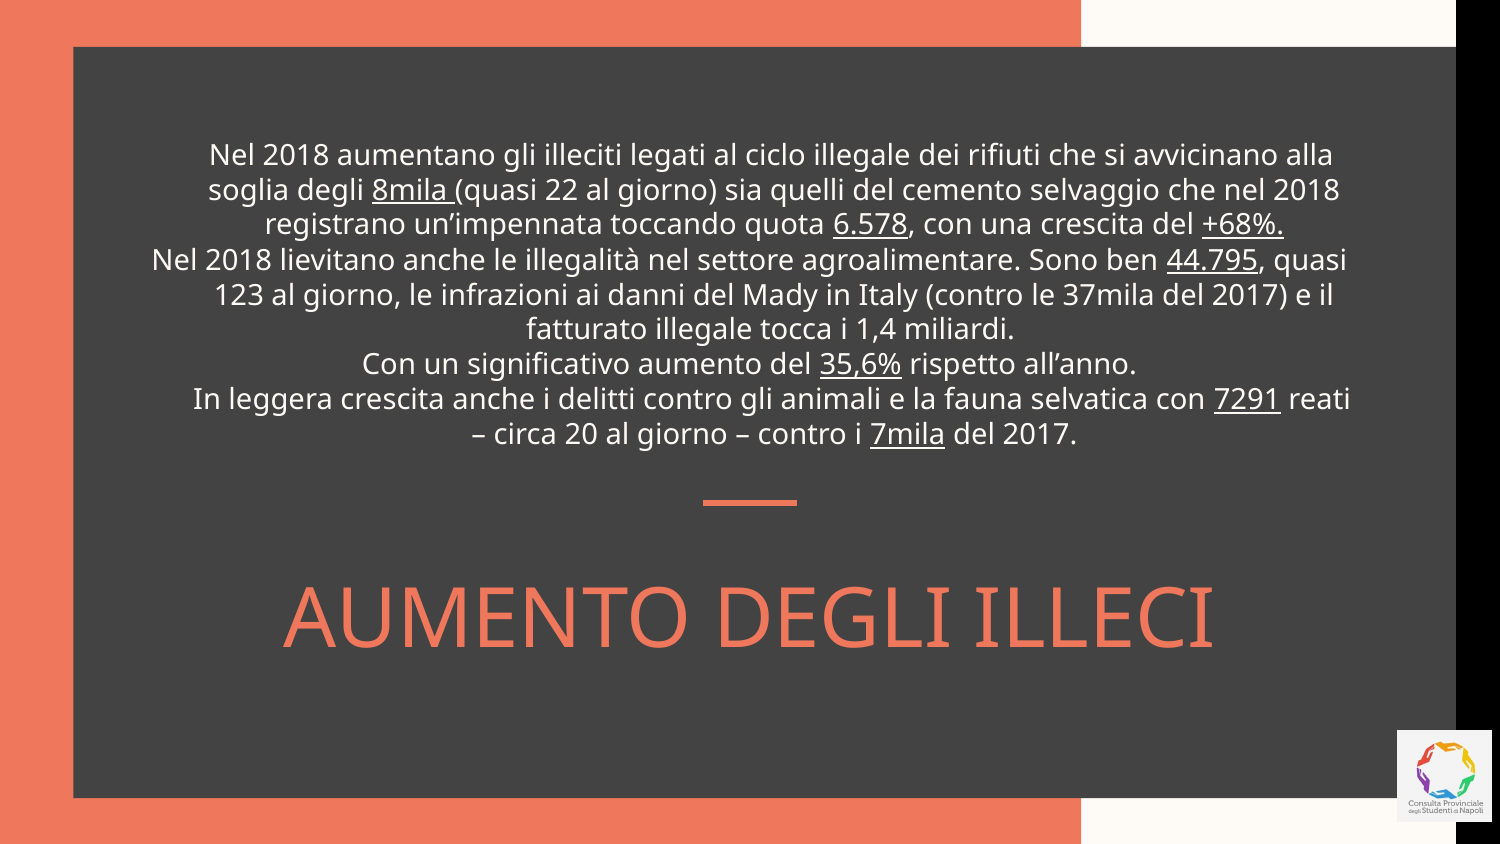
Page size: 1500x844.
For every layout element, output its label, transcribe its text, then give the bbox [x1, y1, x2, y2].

subtitle Nel 2018 aumentano gli illeciti legati al ciclo illegale dei rifiuti che si avvicinano alla soglia degli 8mila (quasi 22 al giorno) sia quelli del cemento selvaggio che nel 2018 registrano un’impennata toccando quota 6.578, con una crescita del +68%. Nel 2018 lievitano anche le illegalità nel settore agroalimentare. Sono ben 44.795, quasi 123 al giorno, le infrazioni ai danni del Mady in Italy (contro le 37mila del 2017) e il fatturato illegale tocca i 1,4 miliardi. Con un significativo aumento del 35,6% rispetto all’anno. In leggera crescita anche i delitti contro gli animali e la fauna selvatica con 7291 reati – circa 20 al giorno – contro i 7mila del 2017. [104, 120, 1370, 457]
picture [1397, 730, 1492, 822]
title AUMENTO DEGLI ILLECI [240, 520, 1260, 679]
